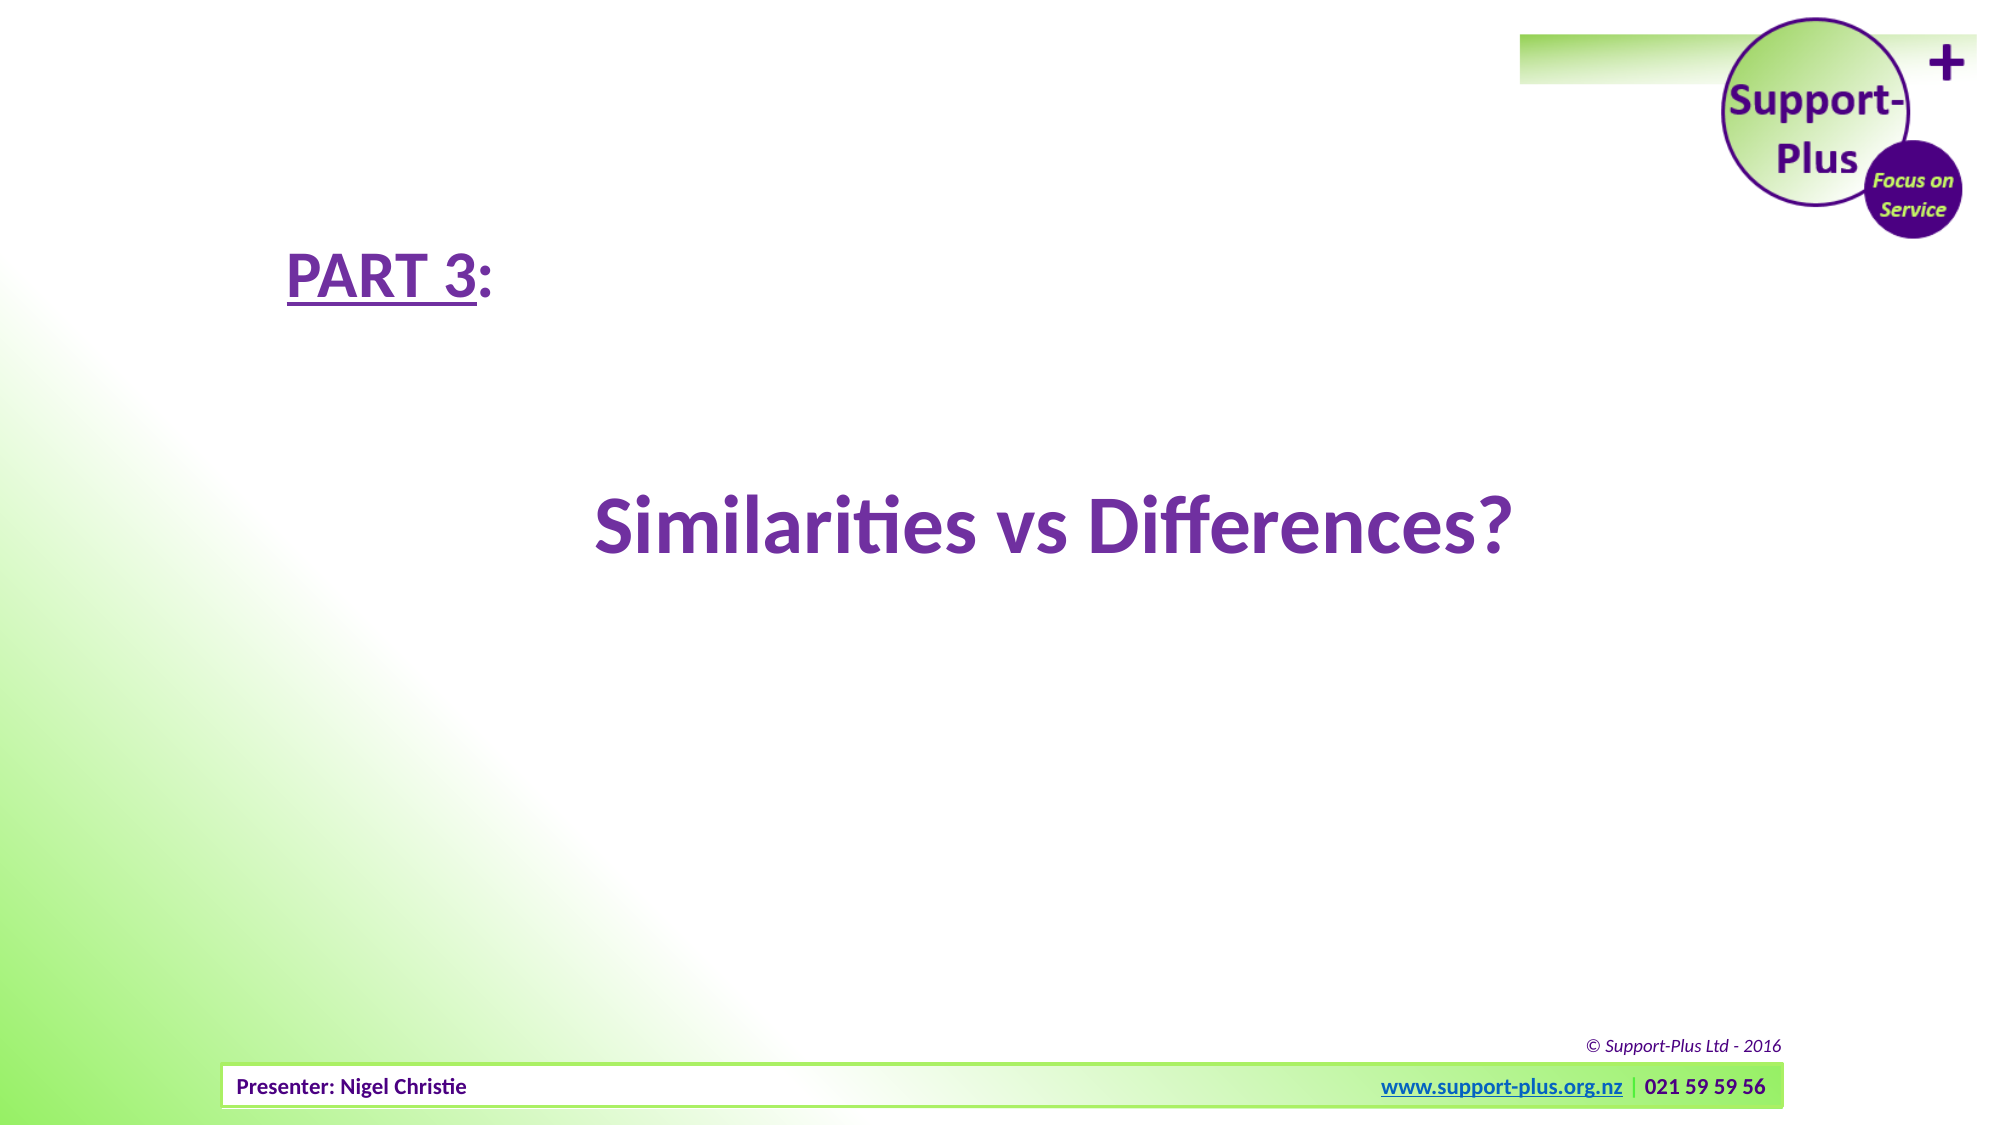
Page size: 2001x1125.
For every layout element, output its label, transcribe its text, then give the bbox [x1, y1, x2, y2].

text_box Similarities vs Differences? [354, 463, 1756, 578]
text_box Presenter: Nigel Christie www.support-plus.org.nz | 021 59 59 56 [221, 1063, 1783, 1107]
picture [1514, 15, 1983, 246]
text_box PART 3: [271, 223, 757, 319]
text_box © Support-Plus Ltd - 2016 [1570, 1026, 1819, 1064]
